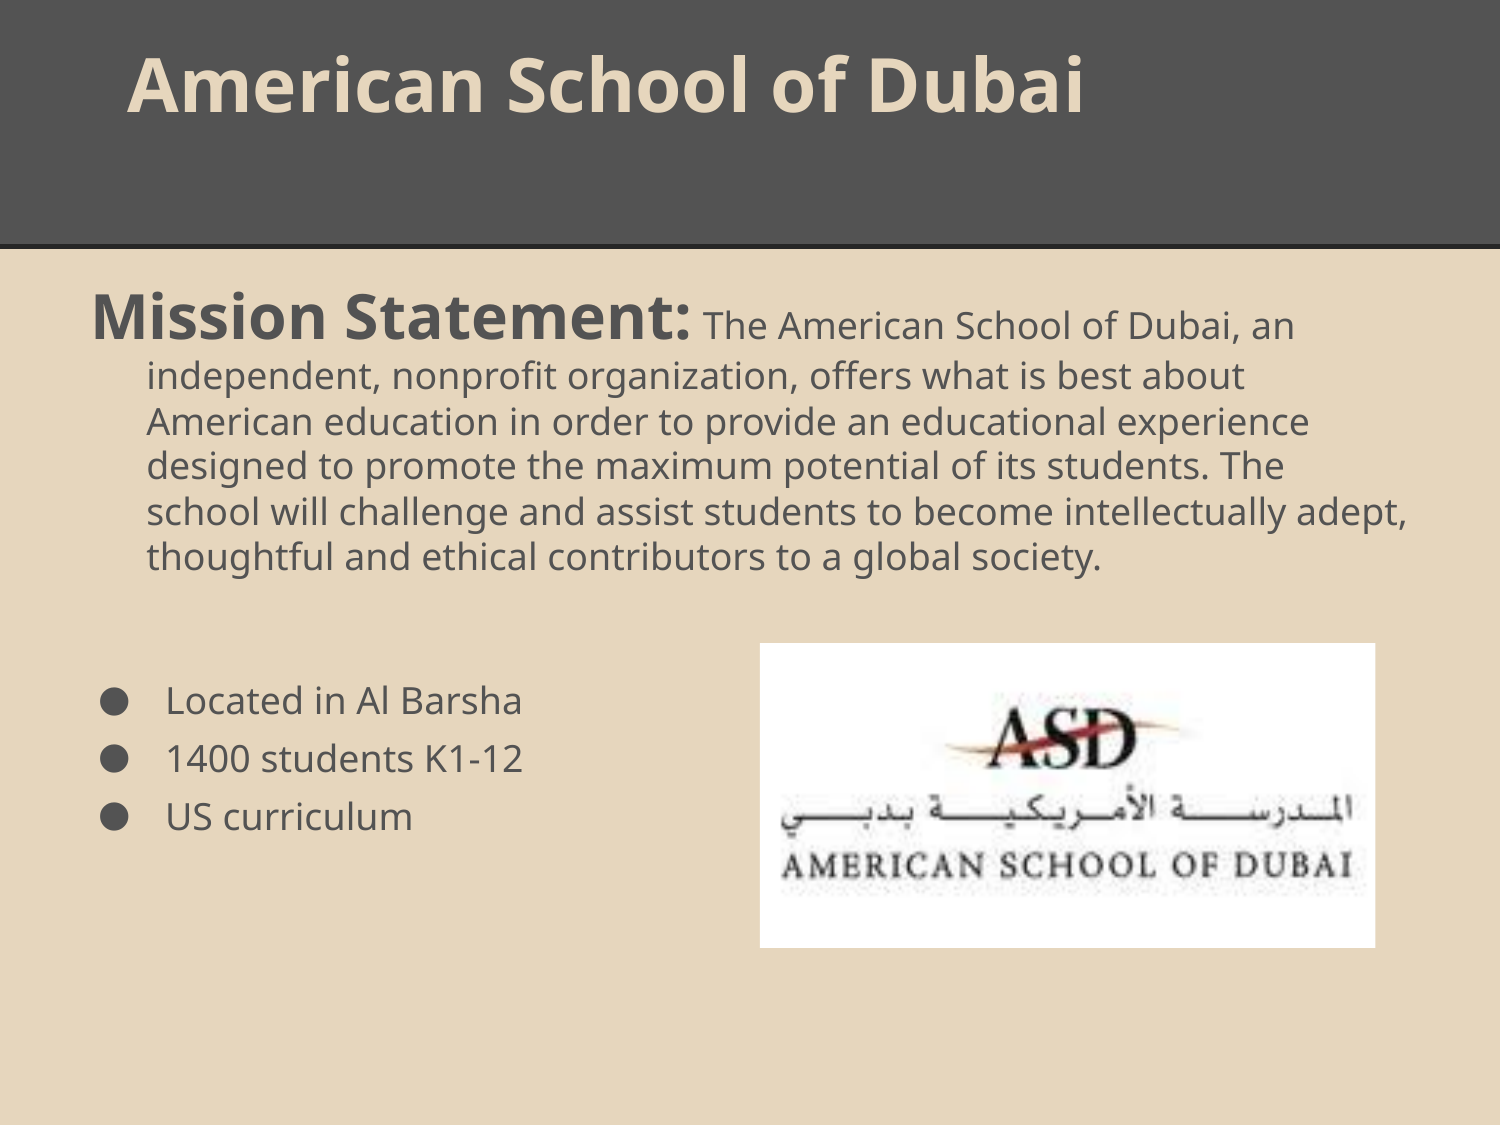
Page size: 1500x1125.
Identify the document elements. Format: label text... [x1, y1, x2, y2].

list Mission Statement: The American School of Dubai, an independent, nonprofit organization, offers what is best about American education in order to provide an educational experience designed to promote the maximum potential of its students. The school will challenge and assist students to become intellectually adept, thoughtful and ethical contributors to a global society. Located in Al Barsha 1400 students K1-12 US curriculum [75, 262, 1425, 1028]
text_box [759, 643, 1376, 948]
title American School of Dubai [75, 14, 1425, 233]
